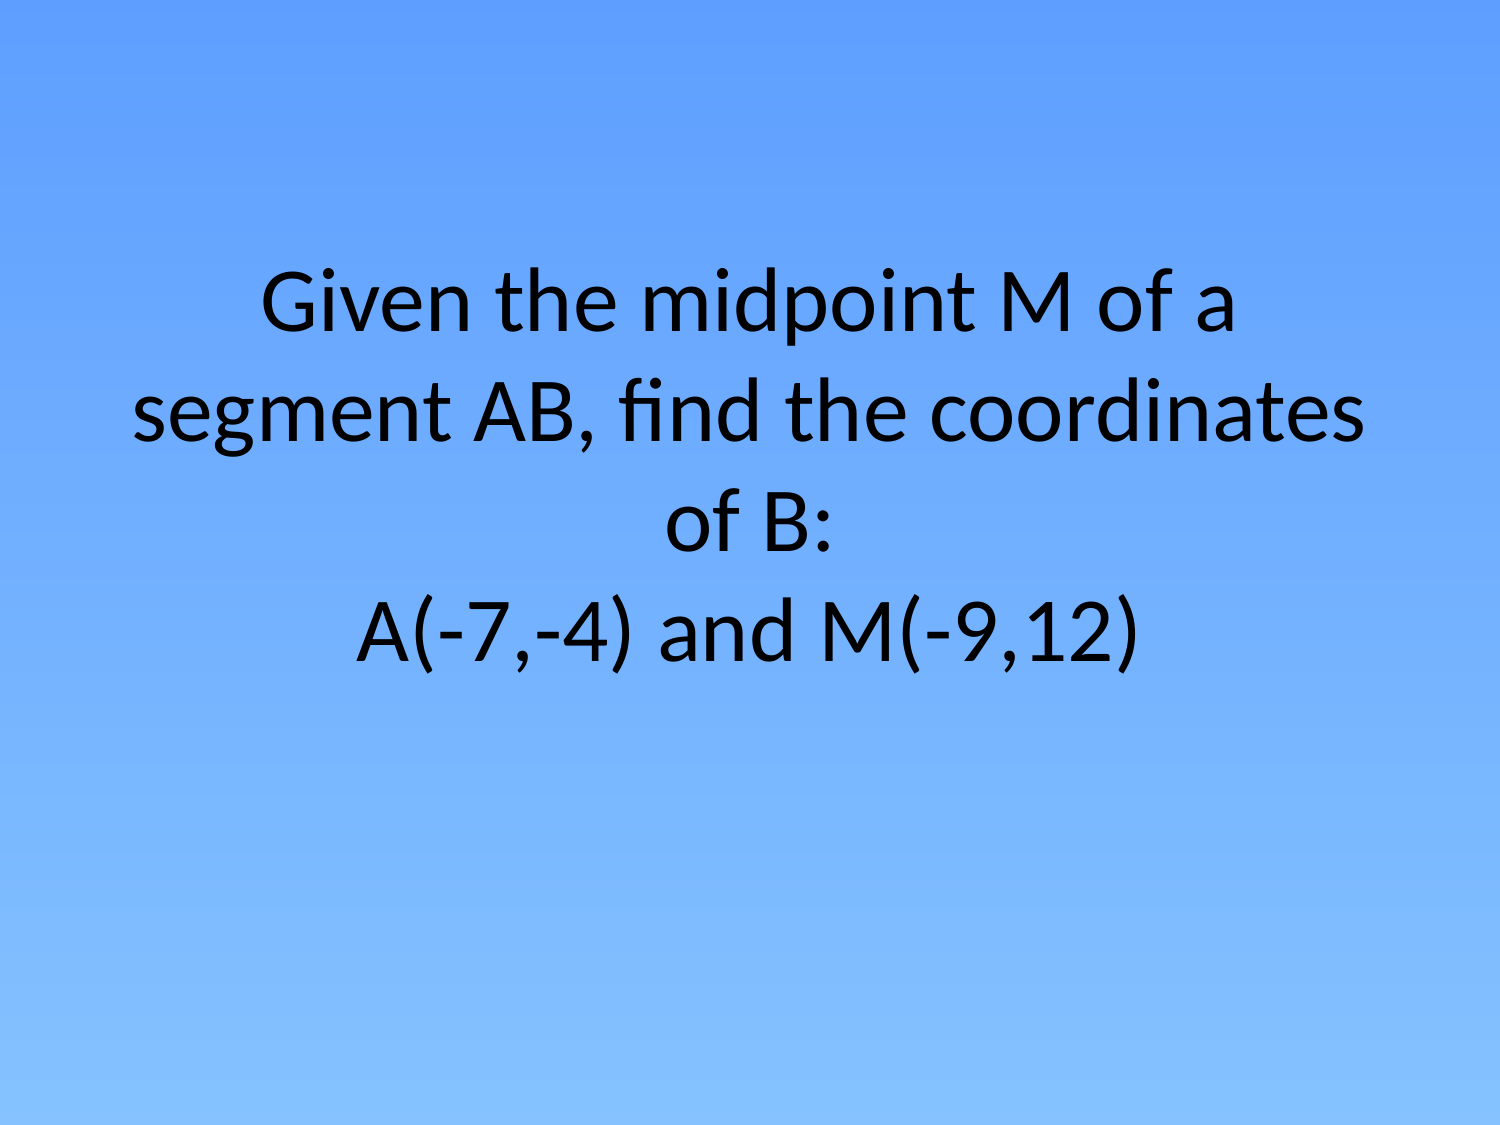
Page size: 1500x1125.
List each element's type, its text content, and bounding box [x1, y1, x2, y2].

title Given the midpoint M of a segment AB, find the coordinates of B: A(-7,-4) and M(-9,12) [74, 44, 1426, 876]
